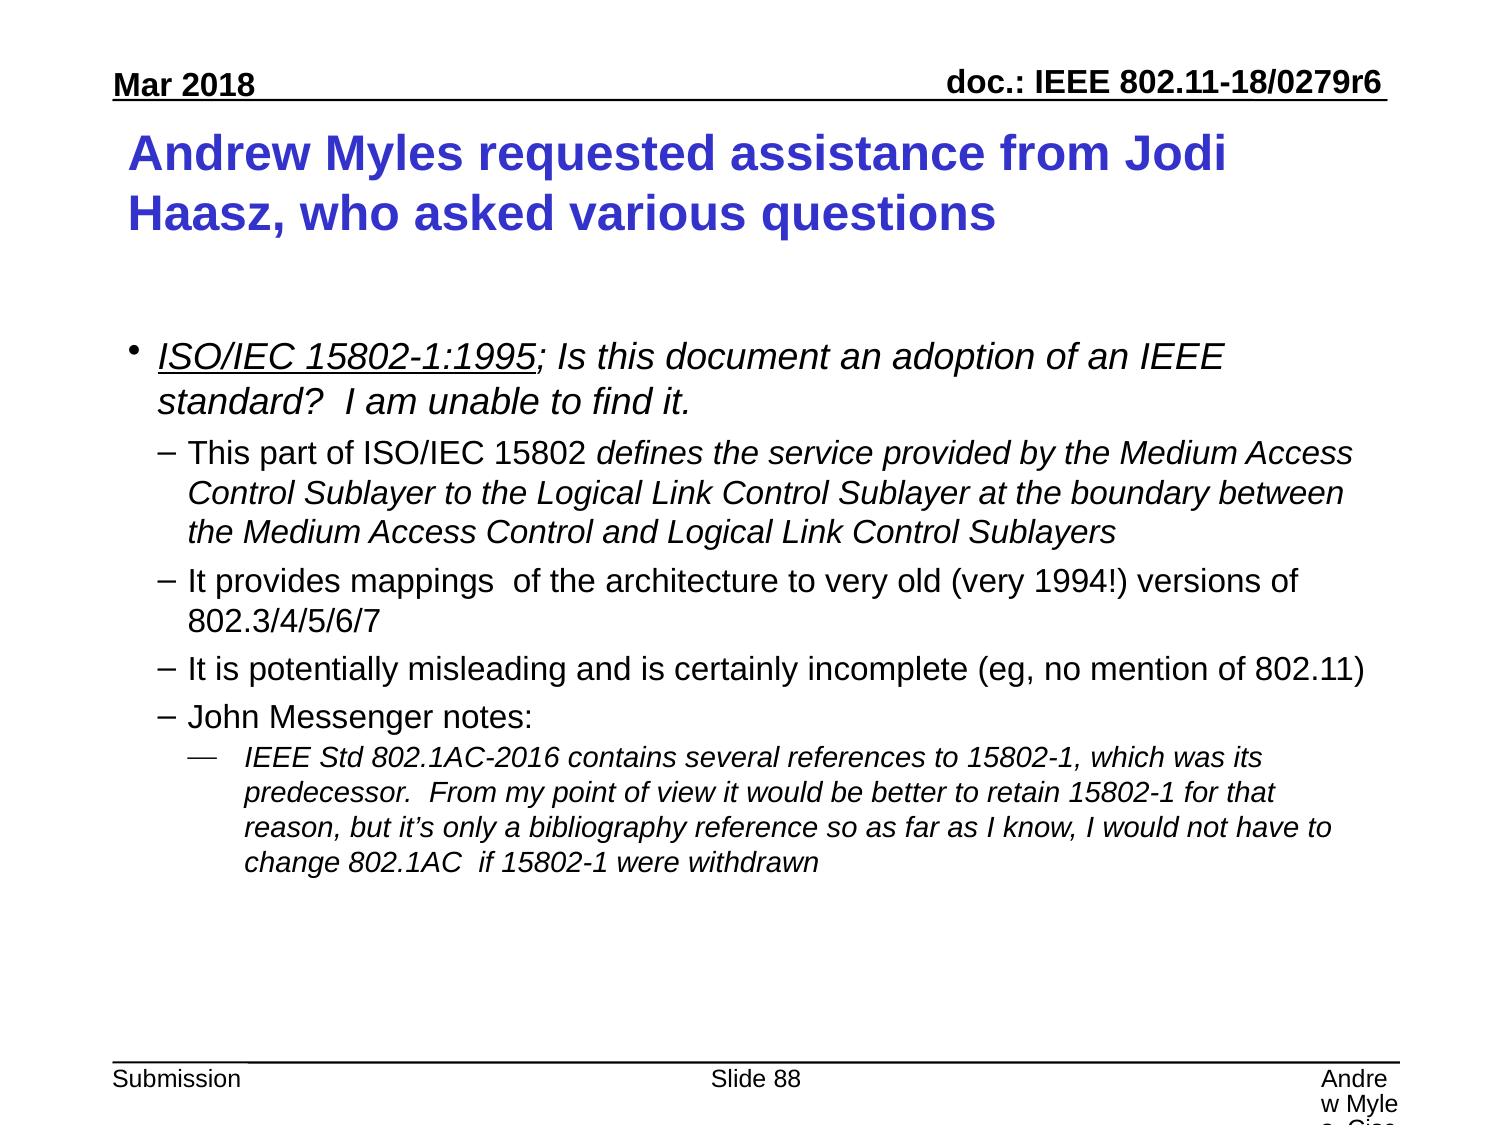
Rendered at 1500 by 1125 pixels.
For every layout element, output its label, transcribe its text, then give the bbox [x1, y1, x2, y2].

list ISO/IEC 15802-1:1995; Is this document an adoption of an IEEE standard? I am unable to find it. This part of ISO/IEC 15802 defines the service provided by the Medium Access Control Sublayer to the Logical Link Control Sublayer at the boundary between the Medium Access Control and Logical Link Control Sublayers It provides mappings of the architecture to very old (very 1994!) versions of 802.3/4/5/6/7 It is potentially misleading and is certainly incomplete (eg, no mention of 802.11) John Messenger notes: IEEE Std 802.1AC-2016 contains several references to 15802-1, which was its predecessor. From my point of view it would be better to retain 15802-1 for that reason, but it’s only a bibliography reference so as far as I know, I would not have to change 802.1AC if 15802-1 were withdrawn [112, 324, 1388, 1000]
slide_number Slide 88 [709, 1061, 803, 1093]
title Andrew Myles requested assistance from Jodi Haasz, who asked various questions [112, 112, 1388, 288]
footer Andrew Myles, Cisco [1320, 1061, 1402, 1093]
